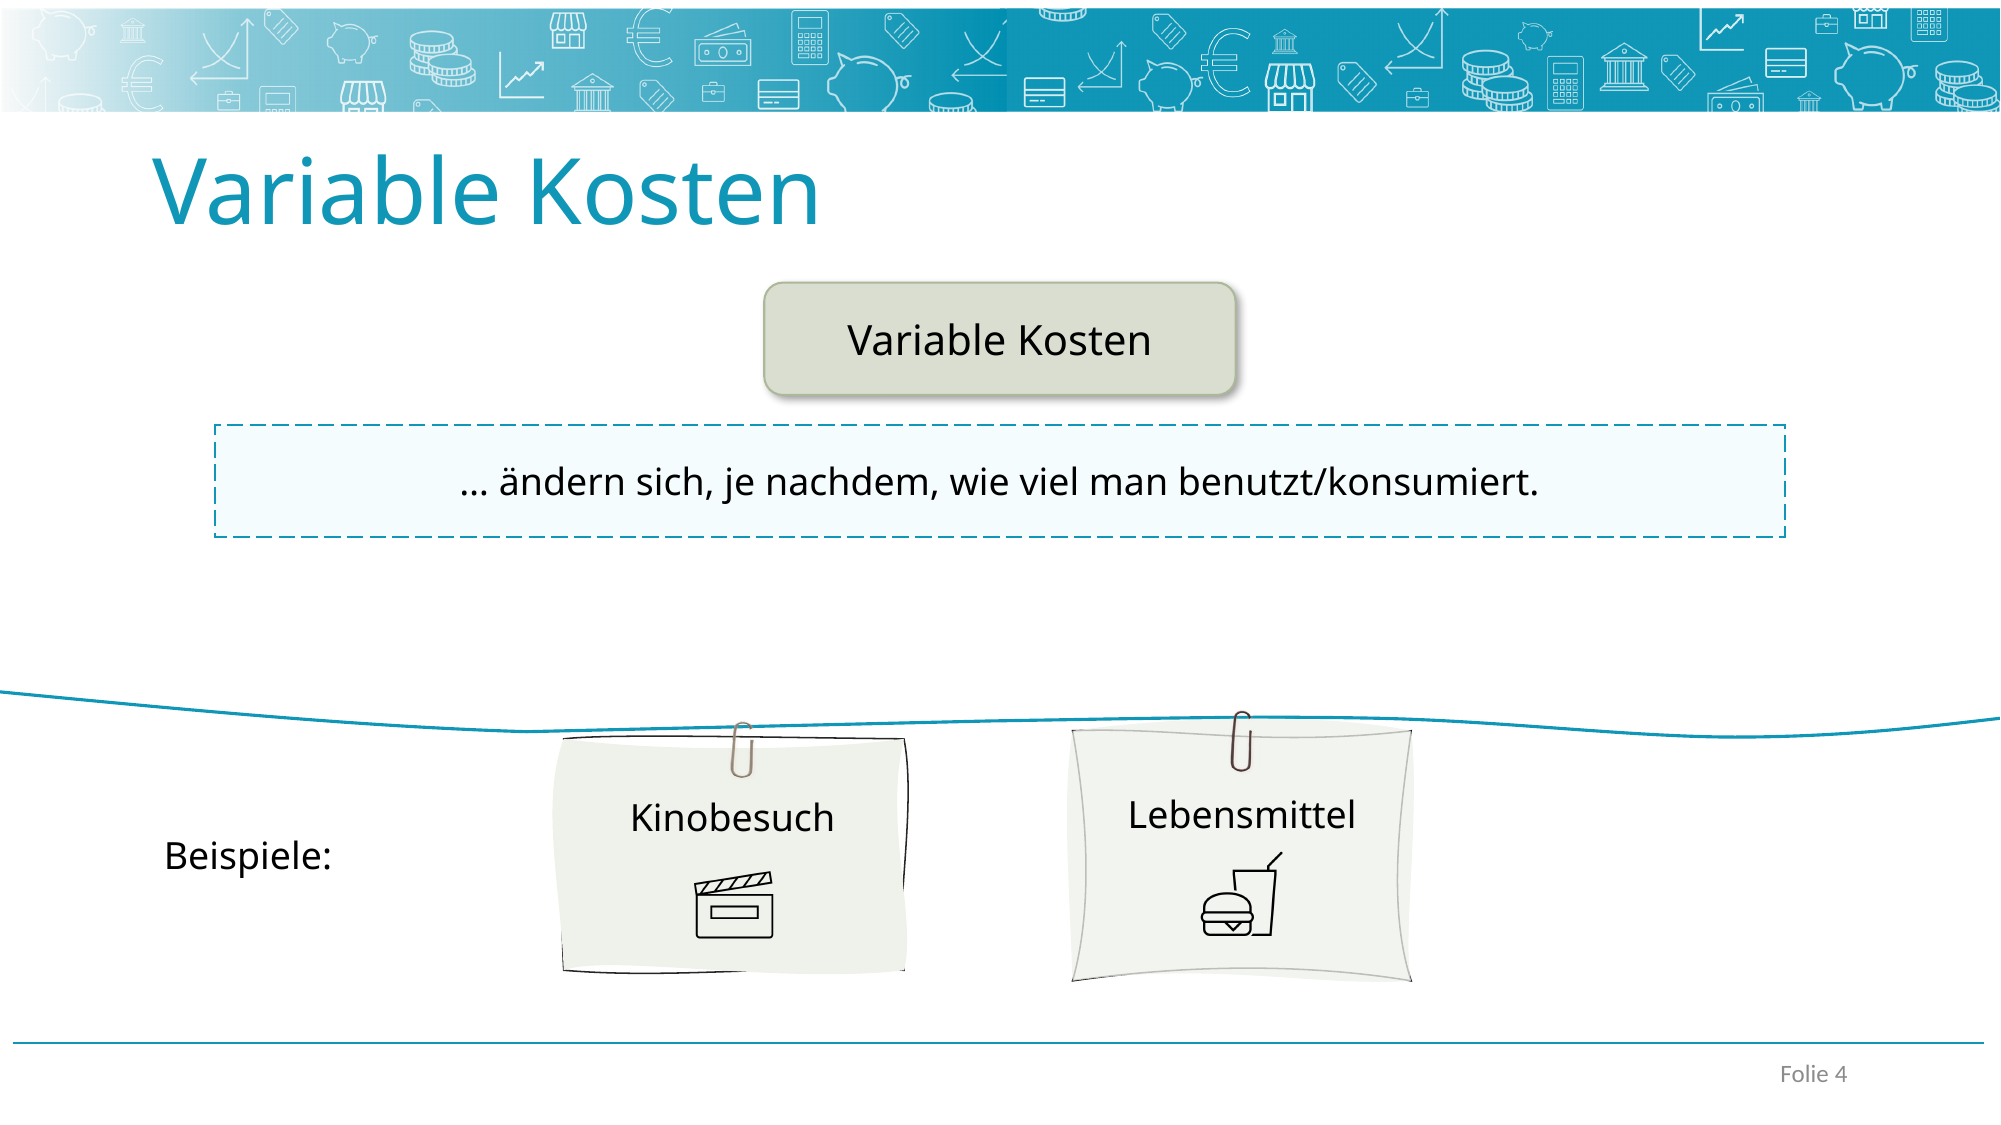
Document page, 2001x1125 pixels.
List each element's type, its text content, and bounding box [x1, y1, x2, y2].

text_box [563, 704, 904, 971]
text_box Beispiele: [136, 818, 359, 891]
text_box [1072, 691, 1413, 981]
text_box [0, 690, 1072, 733]
picture [687, 857, 780, 950]
picture [1185, 838, 1299, 952]
picture [970, 99, 974, 109]
text_box … ändern sich, je nachdem, wie viel man benutzt/konsumiert. [214, 424, 1786, 538]
slide_number Folie 4 [1412, 1042, 1863, 1103]
picture [1006, 8, 2001, 112]
picture [1, 8, 964, 112]
text_box Variable Kosten [763, 281, 1237, 397]
text_box [1413, 710, 2000, 739]
title Variable Kosten [137, 111, 1863, 278]
